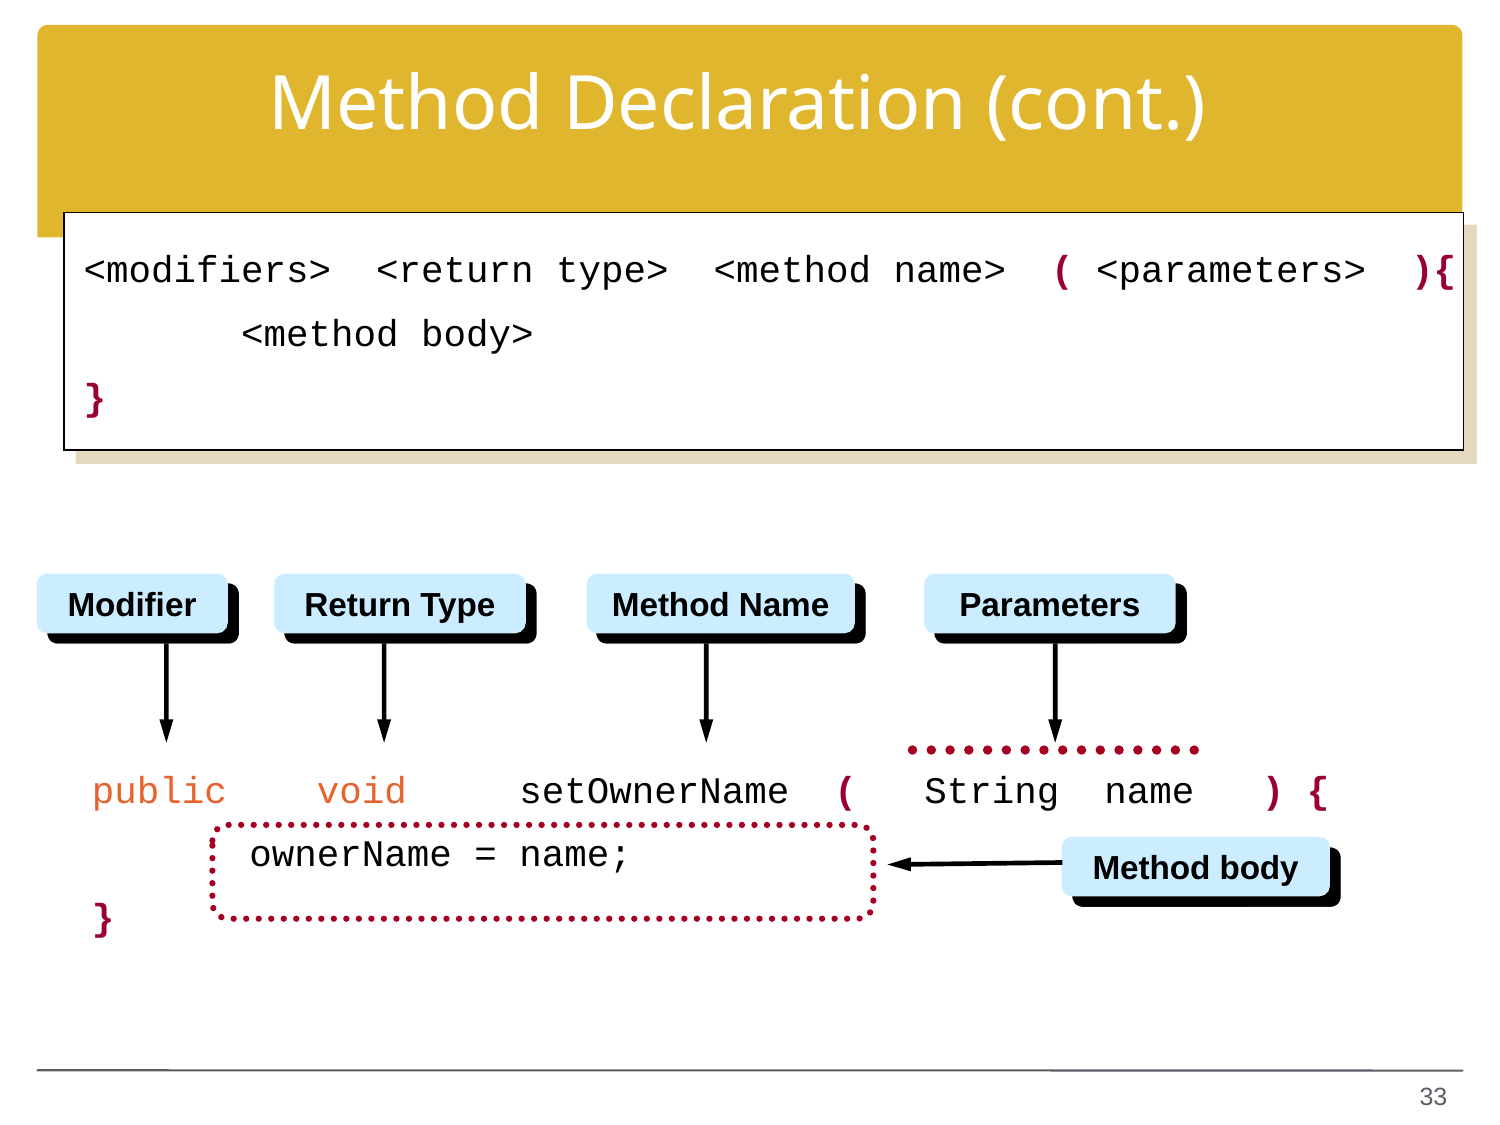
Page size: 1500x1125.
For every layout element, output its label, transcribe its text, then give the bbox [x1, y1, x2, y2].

title Method Declaration (cont.) [99, 24, 1376, 176]
slide_number 33 [1112, 1069, 1463, 1123]
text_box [274, 574, 526, 743]
text_box [887, 858, 1063, 871]
text_box public void setOwnerName ( String name ) { ownerName = name; } [2, 758, 1500, 946]
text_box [37, 574, 228, 743]
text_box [924, 574, 1176, 743]
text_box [49, 212, 1472, 451]
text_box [587, 574, 855, 743]
text_box Method body [1062, 837, 1330, 896]
text_box [212, 824, 874, 919]
